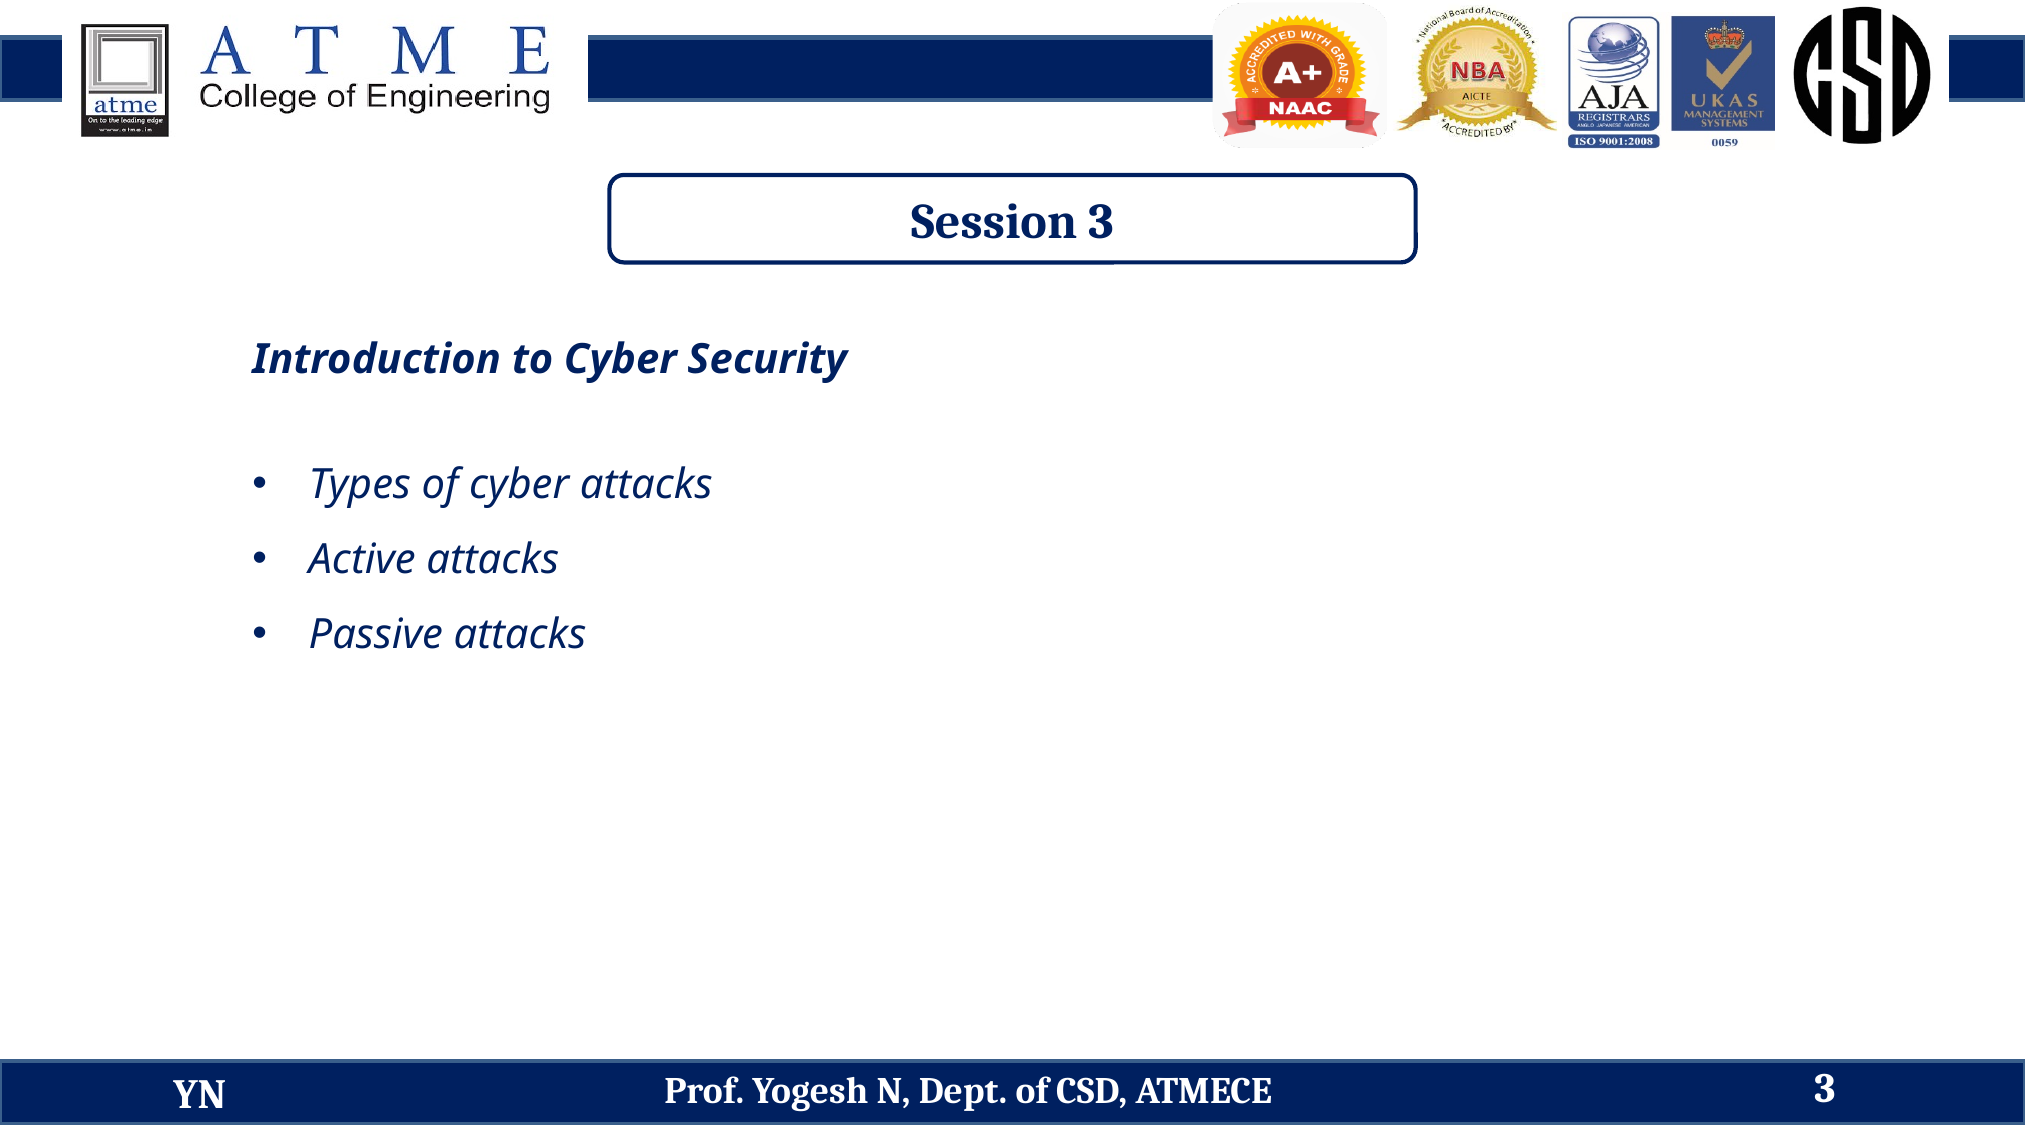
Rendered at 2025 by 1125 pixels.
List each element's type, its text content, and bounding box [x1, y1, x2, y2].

picture [1212, 0, 1949, 150]
text_box 3 [1625, 1053, 2025, 1119]
picture [62, 0, 588, 157]
text_box Session 3 [607, 172, 1418, 265]
text_box Prof. Yogesh N, Dept. of CSD, ATMECE [562, 1058, 1375, 1119]
text_box YN [0, 1059, 400, 1125]
text_box Introduction to Cyber Security Types of cyber attacks Active attacks Passive attacks [237, 324, 1650, 665]
